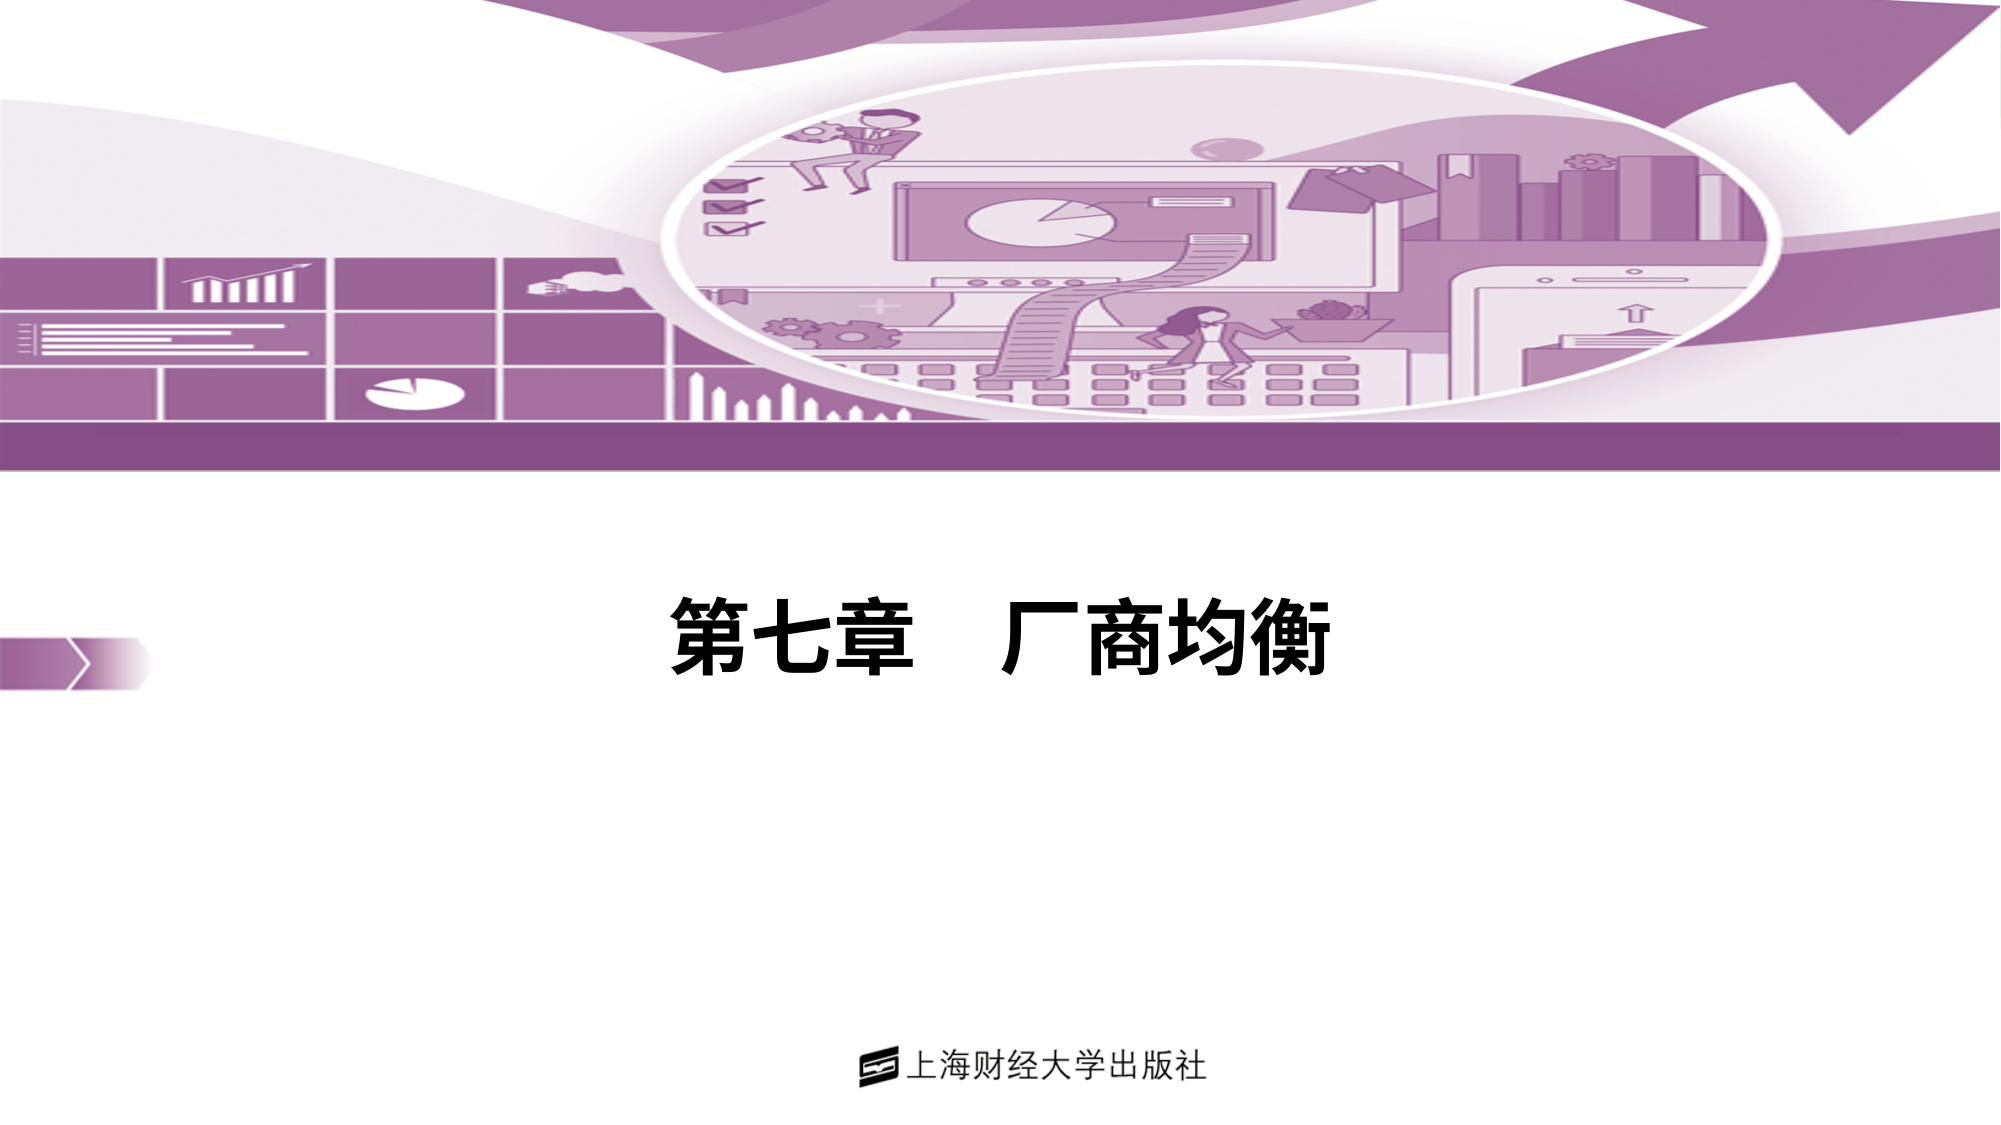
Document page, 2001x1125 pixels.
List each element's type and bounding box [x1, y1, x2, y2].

list [0, 0, 2000, 1125]
